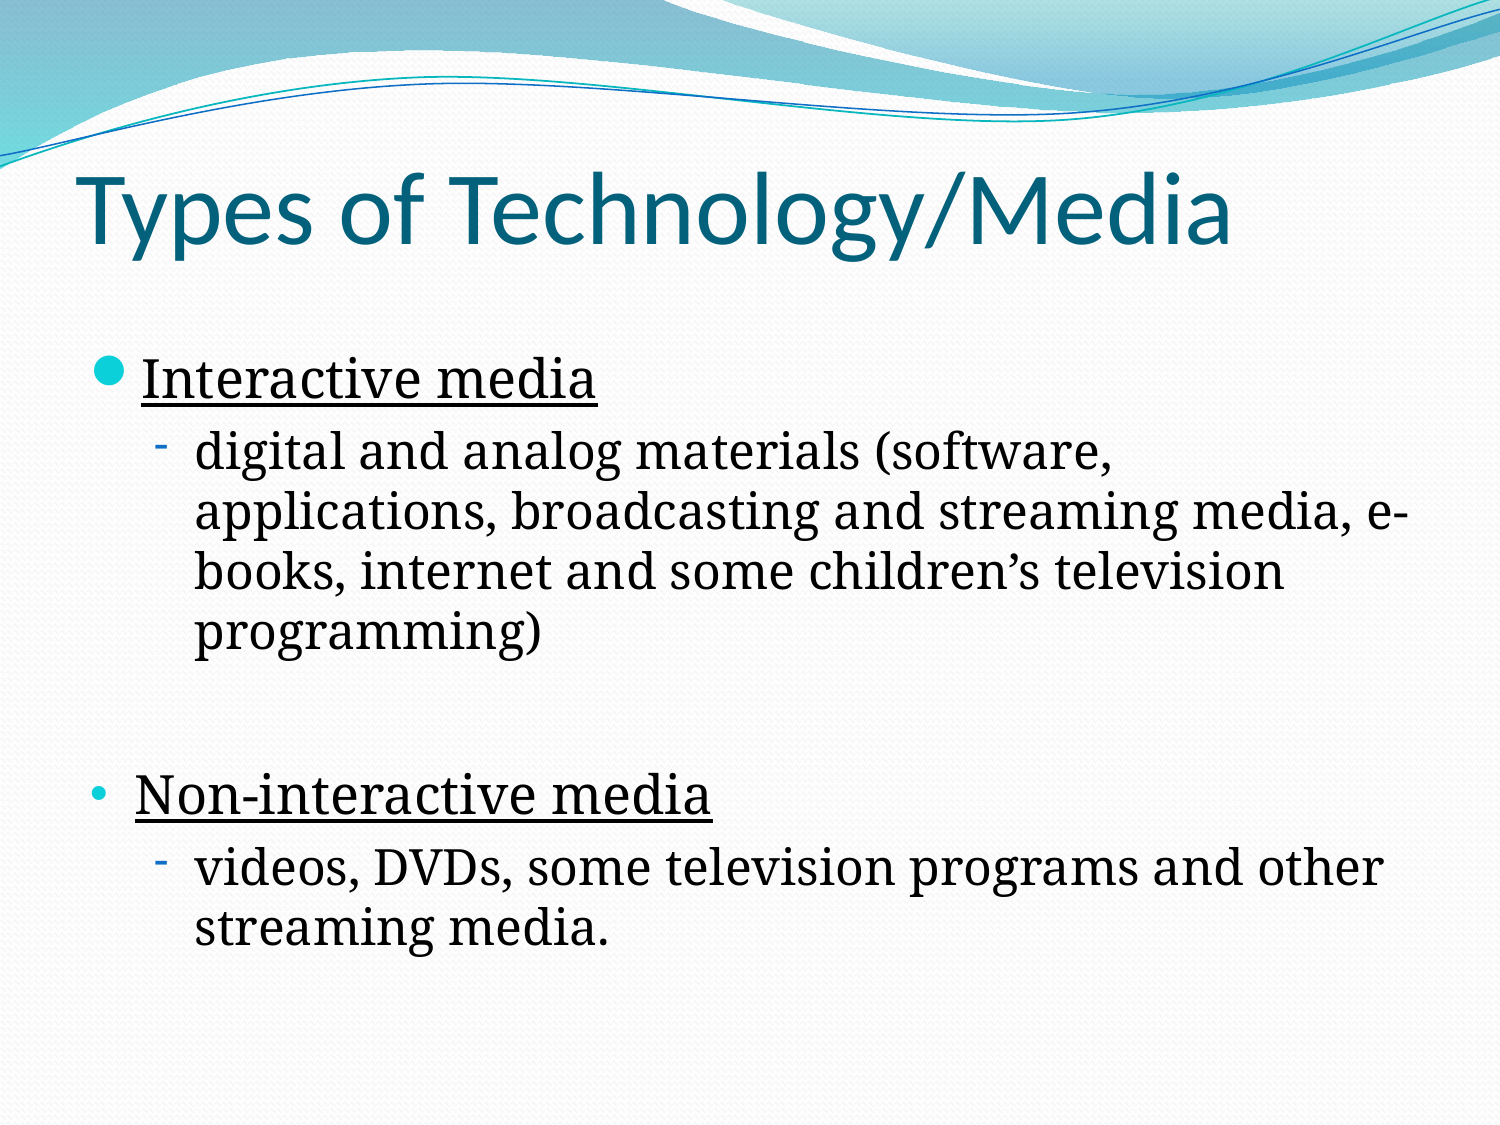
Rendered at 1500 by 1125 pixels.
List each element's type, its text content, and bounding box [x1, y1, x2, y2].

list Interactive media digital and analog materials (software, applications, broadcasting and streaming media, e-books, internet and some children’s television programming) Non-interactive media videos, DVDs, some television programs and other streaming media. [75, 337, 1425, 1038]
title Types of Technology/Media [75, 112, 1425, 266]
